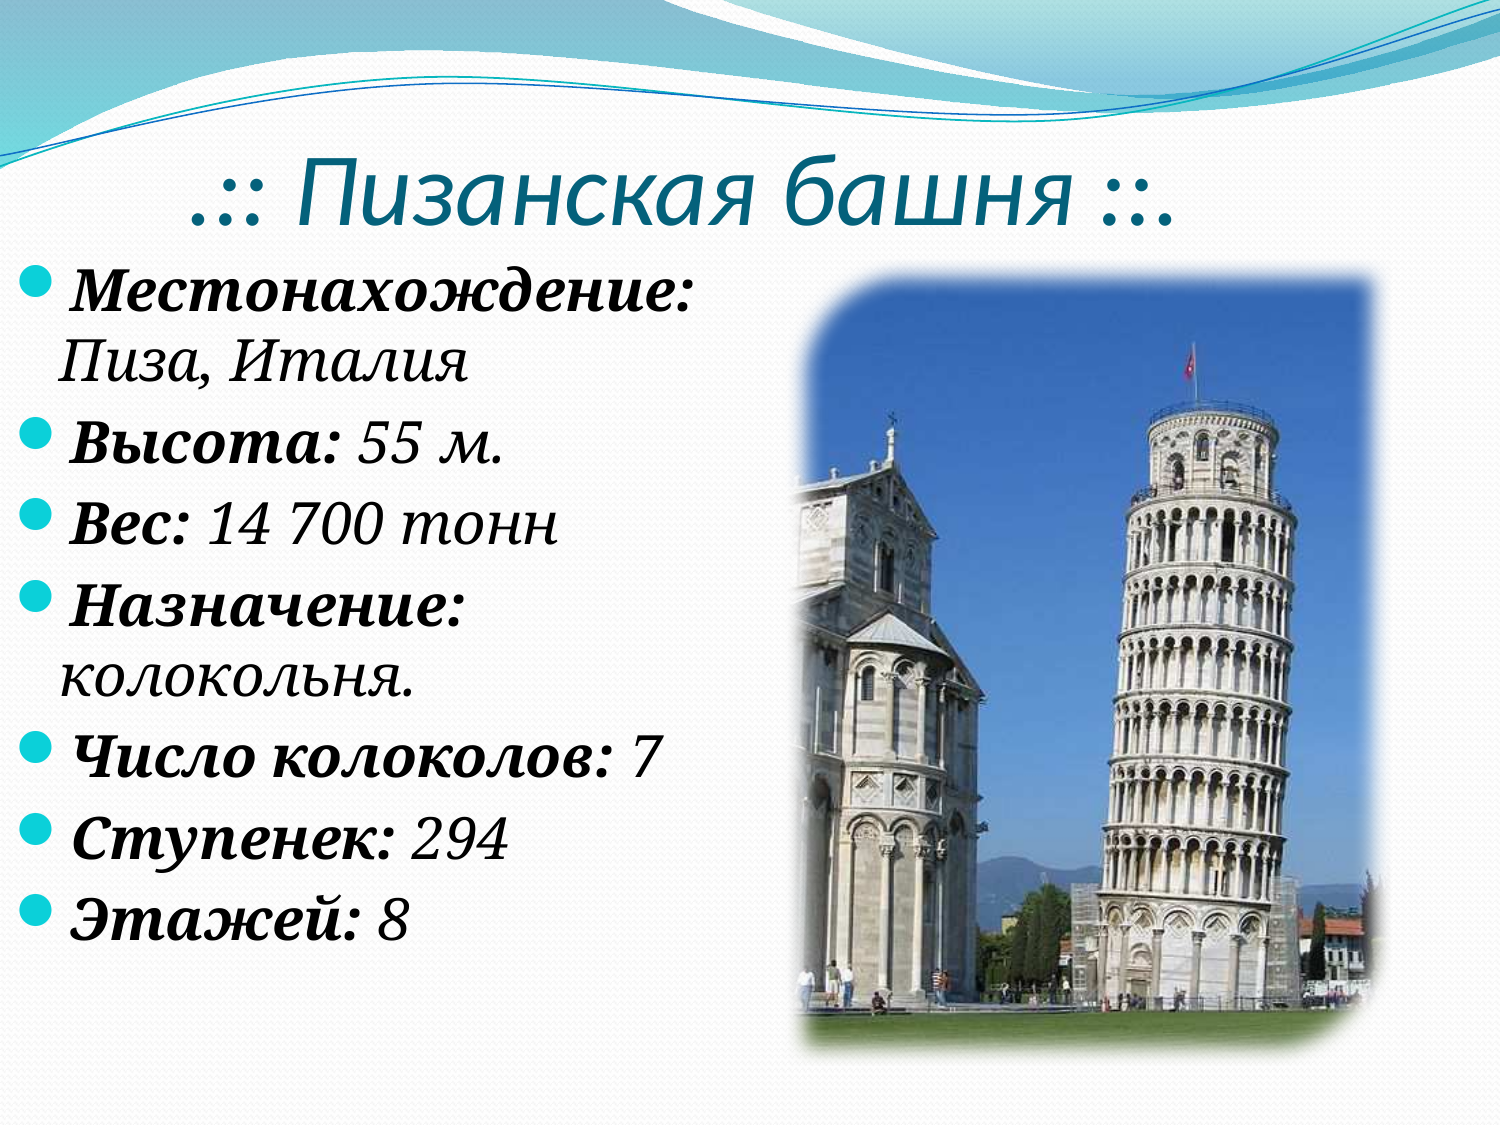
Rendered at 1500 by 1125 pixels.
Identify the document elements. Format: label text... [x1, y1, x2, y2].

list Местонахождение: Пиза, Италия Высота: 55 м. Вес: 14 700 тонн Назначение: колокольня. Число колоколов: 7 Ступенек: 294 Этажей: 8 [0, 246, 739, 1125]
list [784, 257, 1392, 1067]
title .:: Пизанская башня ::. [70, 58, 1421, 247]
